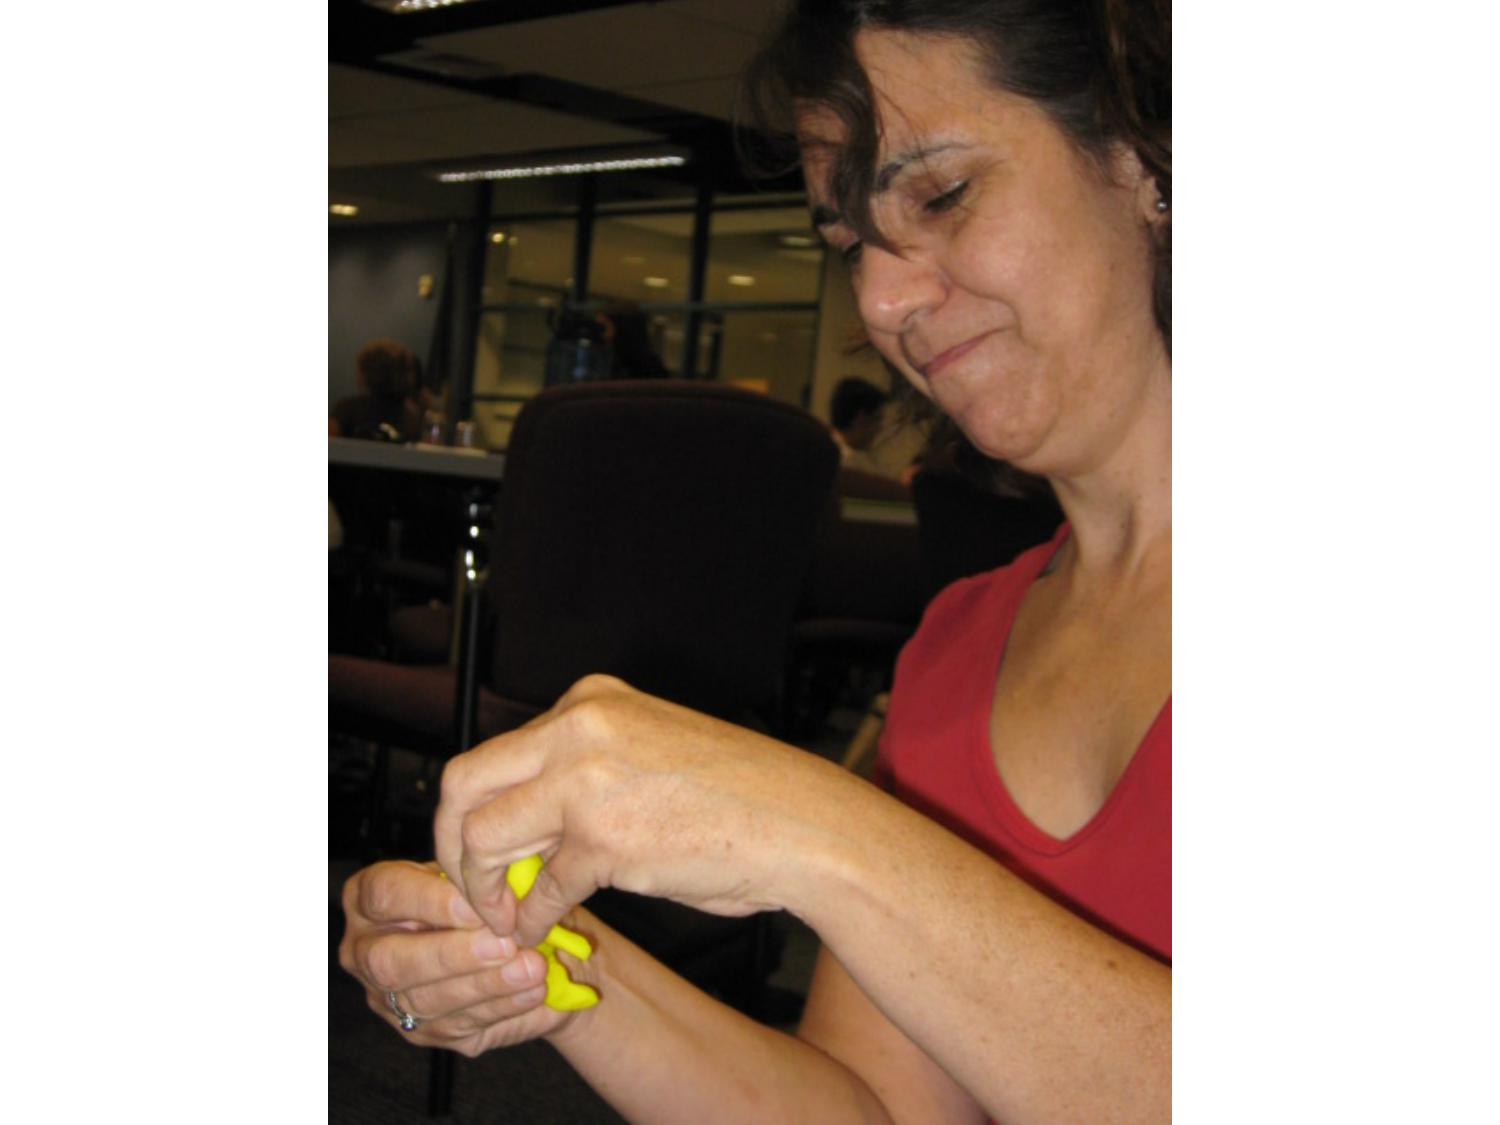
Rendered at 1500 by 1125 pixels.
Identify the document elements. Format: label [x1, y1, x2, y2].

picture [327, 0, 1173, 1125]
